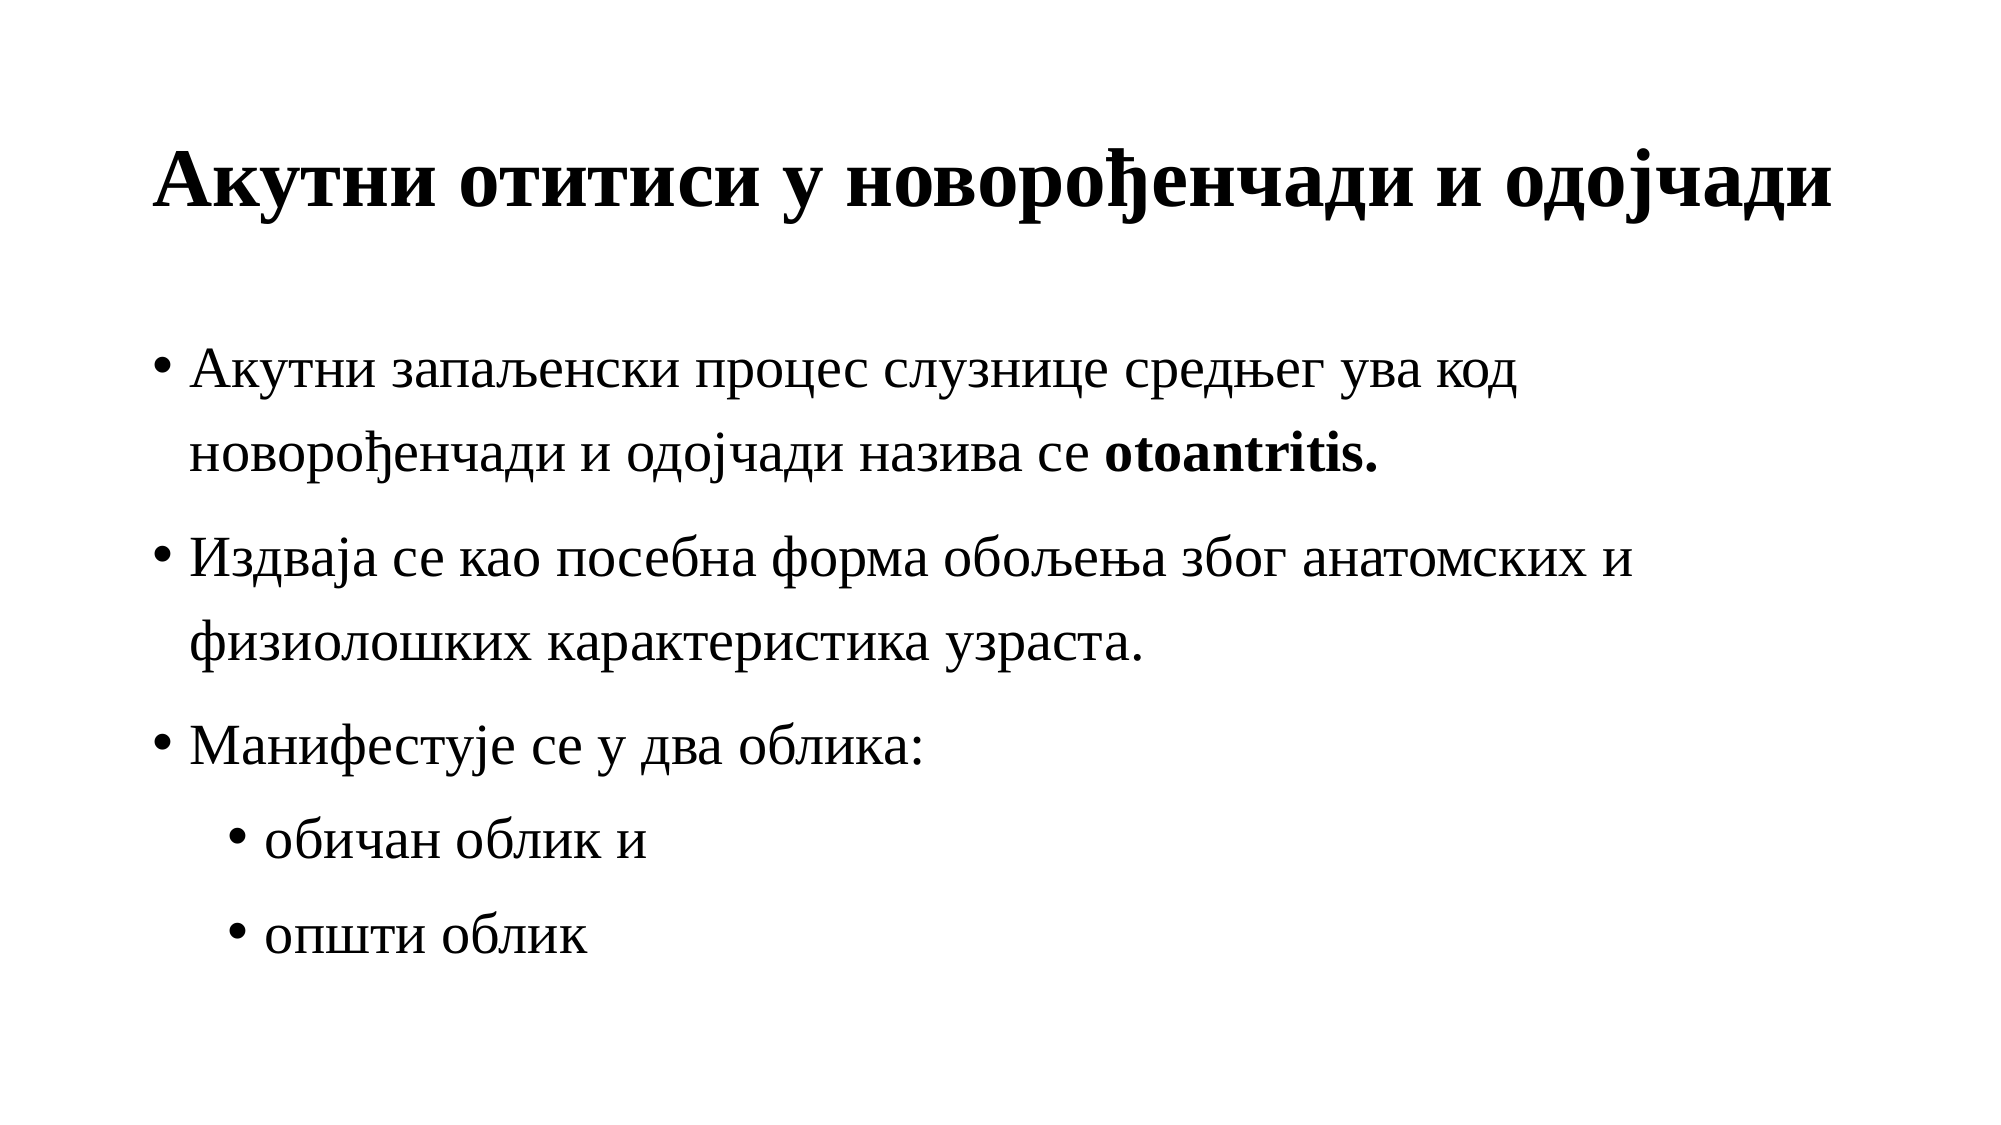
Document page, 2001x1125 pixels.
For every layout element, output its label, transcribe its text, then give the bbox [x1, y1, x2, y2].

title Акутни отитиси у новорођенчади и одојчади [137, 109, 1863, 249]
list Акутни запаљенски процес слузнице средњег ува код новорођенчади и одојчади назива се otoantritis. Издваја се као посебна форма обољења због анатомских и физиолошких карактеристика узраста. Манифестује се у два облика: обичан облик и општи облик [137, 308, 1720, 986]
